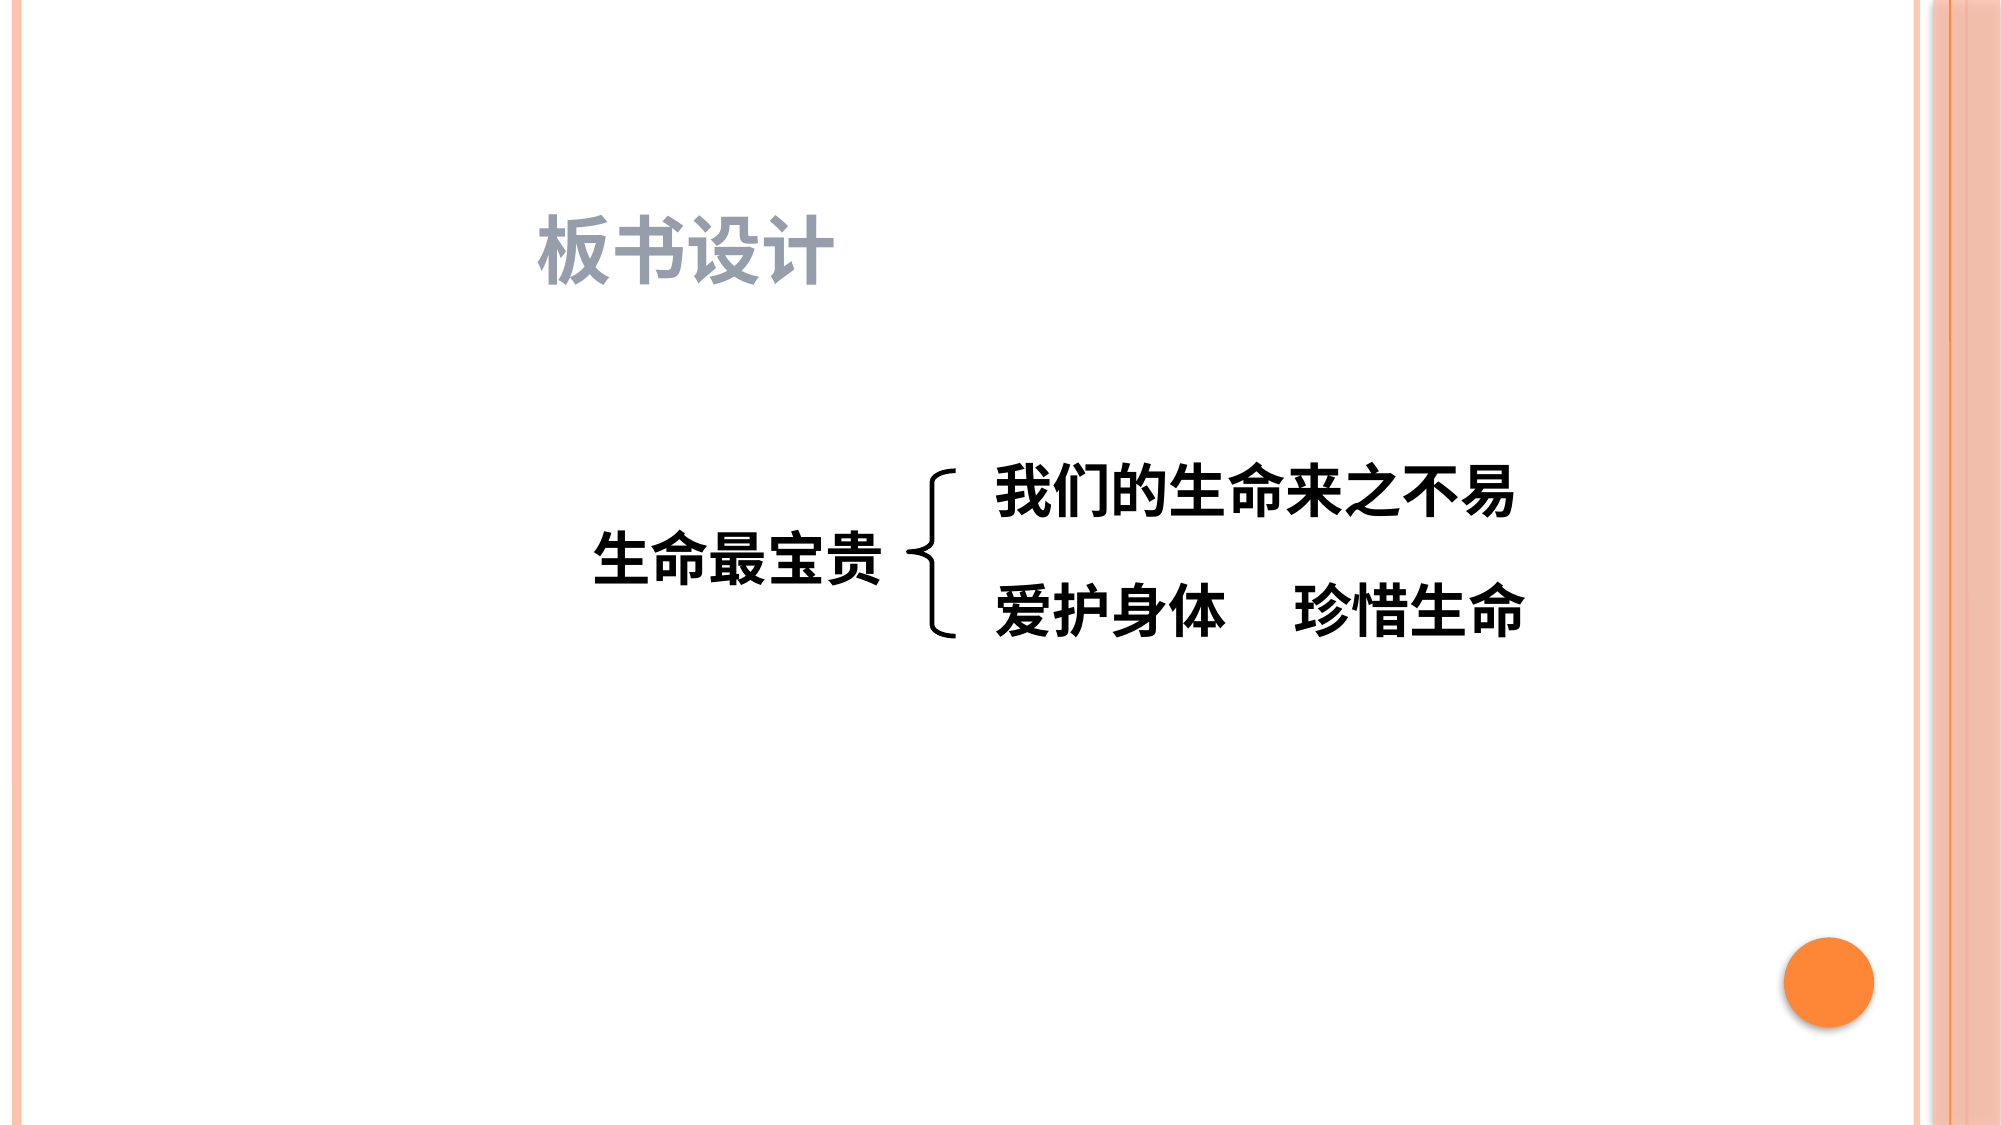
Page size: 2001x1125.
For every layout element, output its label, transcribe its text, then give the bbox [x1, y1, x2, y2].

text_box 板书设计 [521, 196, 989, 302]
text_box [275, 446, 1795, 655]
